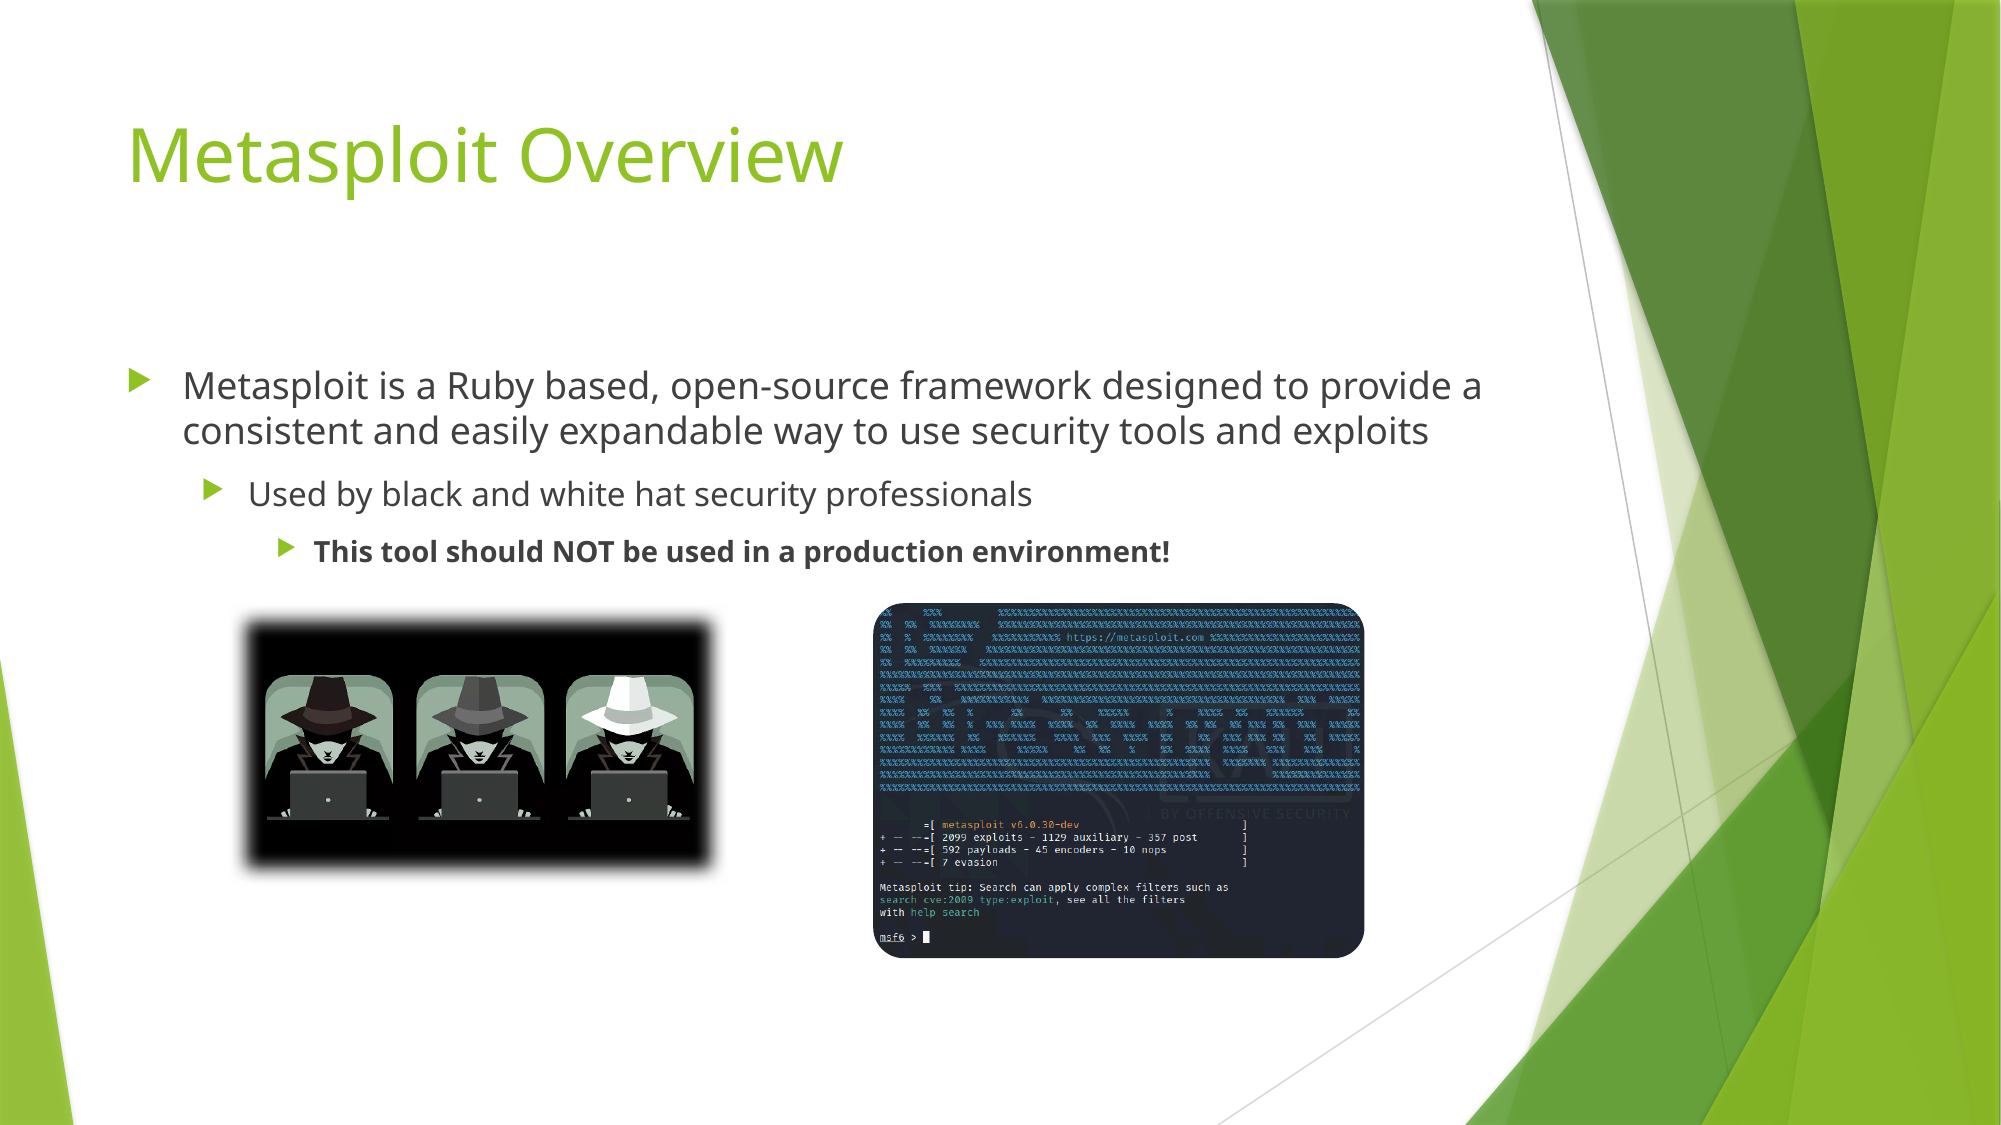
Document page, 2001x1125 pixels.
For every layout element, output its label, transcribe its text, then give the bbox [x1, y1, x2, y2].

title Metasploit Overview [111, 99, 1522, 317]
list Metasploit is a Ruby based, open-source framework designed to provide a consistent and easily expandable way to use security tools and exploits Used by black and white hat security professionals This tool should NOT be used in a production environment! [111, 354, 1522, 992]
picture [228, 602, 729, 886]
picture [872, 602, 1365, 959]
